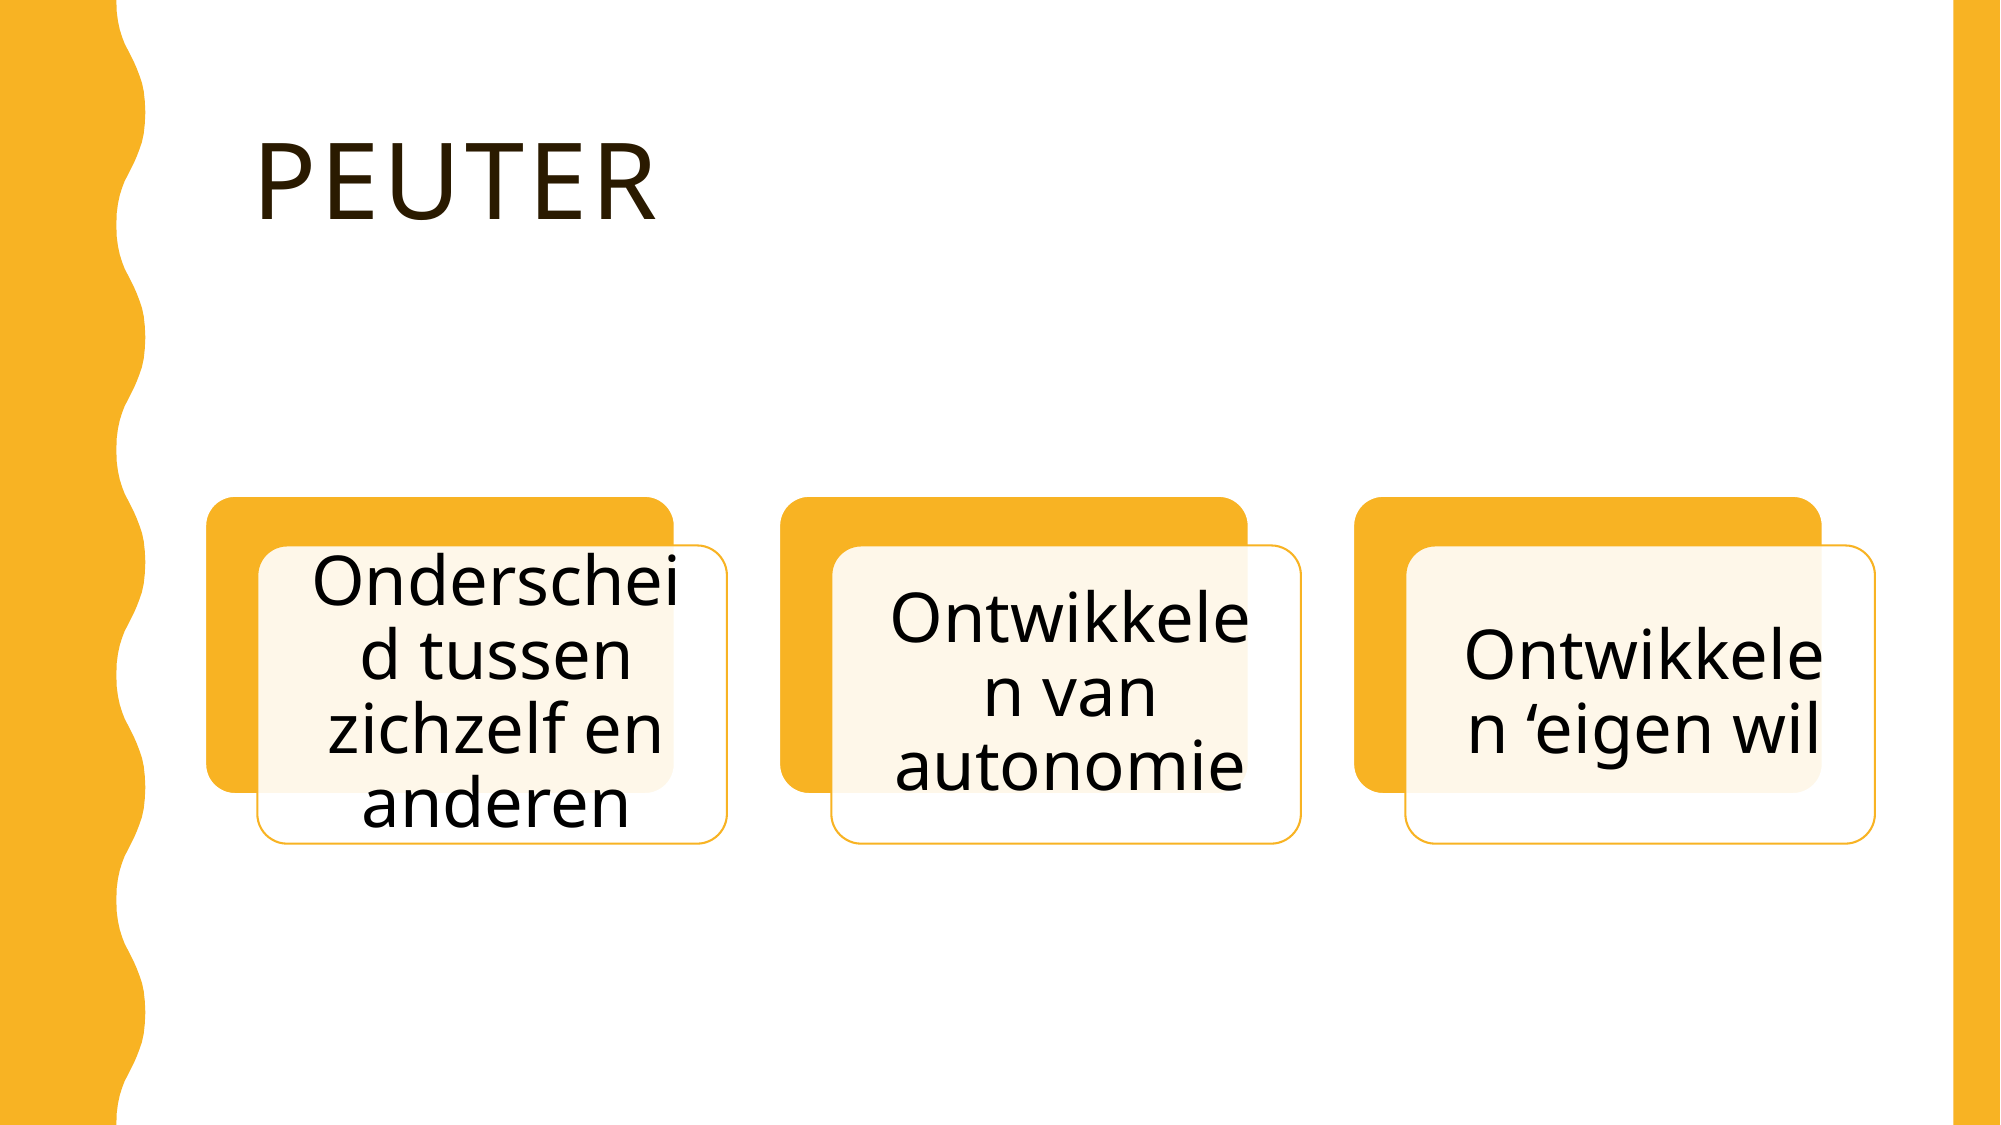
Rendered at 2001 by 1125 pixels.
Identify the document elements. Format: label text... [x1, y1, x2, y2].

text_box [0, 0, 146, 1125]
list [205, 374, 1875, 965]
title peuter [205, 62, 1875, 308]
text_box [1952, 0, 2000, 1125]
text_box [117, 0, 1952, 1125]
